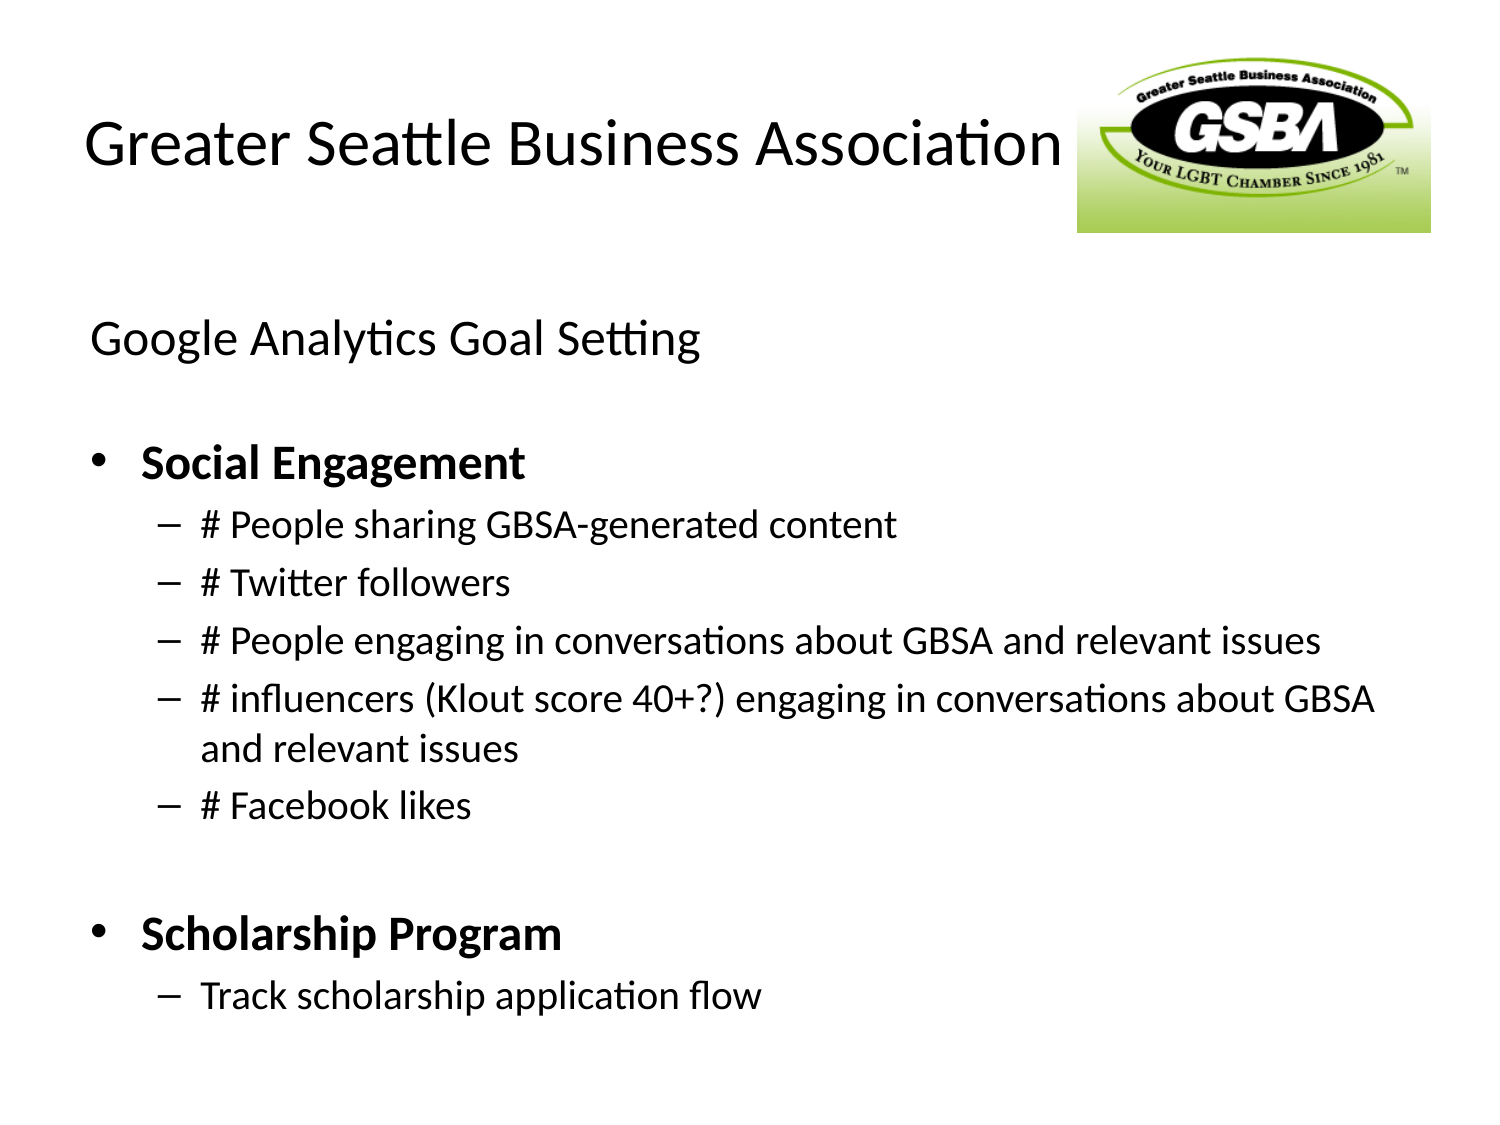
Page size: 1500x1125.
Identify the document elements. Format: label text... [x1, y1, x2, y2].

picture [1077, 32, 1431, 233]
list Google Analytics Goal Setting Social Engagement # People sharing GBSA-generated content # Twitter followers # People engaging in conversations about GBSA and relevant issues # influencers (Klout score 40+?) engaging in conversations about GBSA and relevant issues # Facebook likes Scholarship Program Track scholarship application flow [75, 296, 1425, 1027]
title Greater Seattle Business Association [69, 45, 1072, 233]
